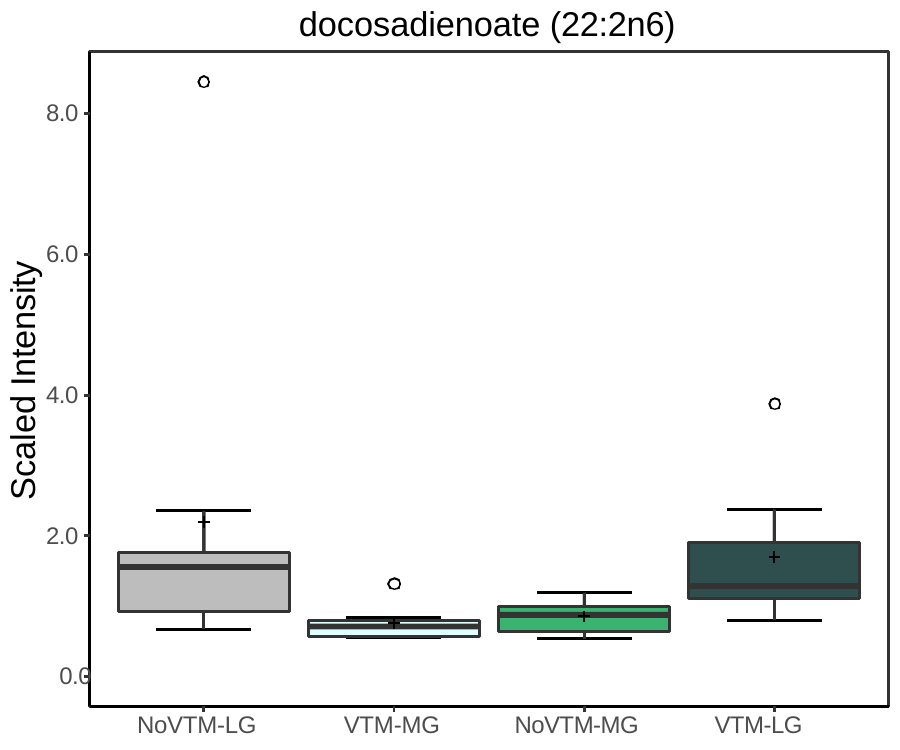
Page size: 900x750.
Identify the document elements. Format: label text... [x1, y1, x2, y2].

text_box 8.0 [44, 95, 78, 127]
slide_number NoVTM-LG [134, 721, 275, 750]
text_box 4.0 [45, 377, 78, 409]
text_box 6.0 [44, 236, 78, 268]
text_box 2.0 [44, 518, 78, 549]
text_box Scaled Intensity [1, 256, 45, 503]
text_box NoVTM-MG [512, 721, 653, 738]
text_box VTM-MG [341, 721, 463, 738]
footer 0.0 [57, 661, 95, 750]
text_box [83, 50, 891, 713]
text_box docosadienoate (22:2n6) [296, 0, 682, 44]
text_box VTM-LG [712, 721, 804, 738]
